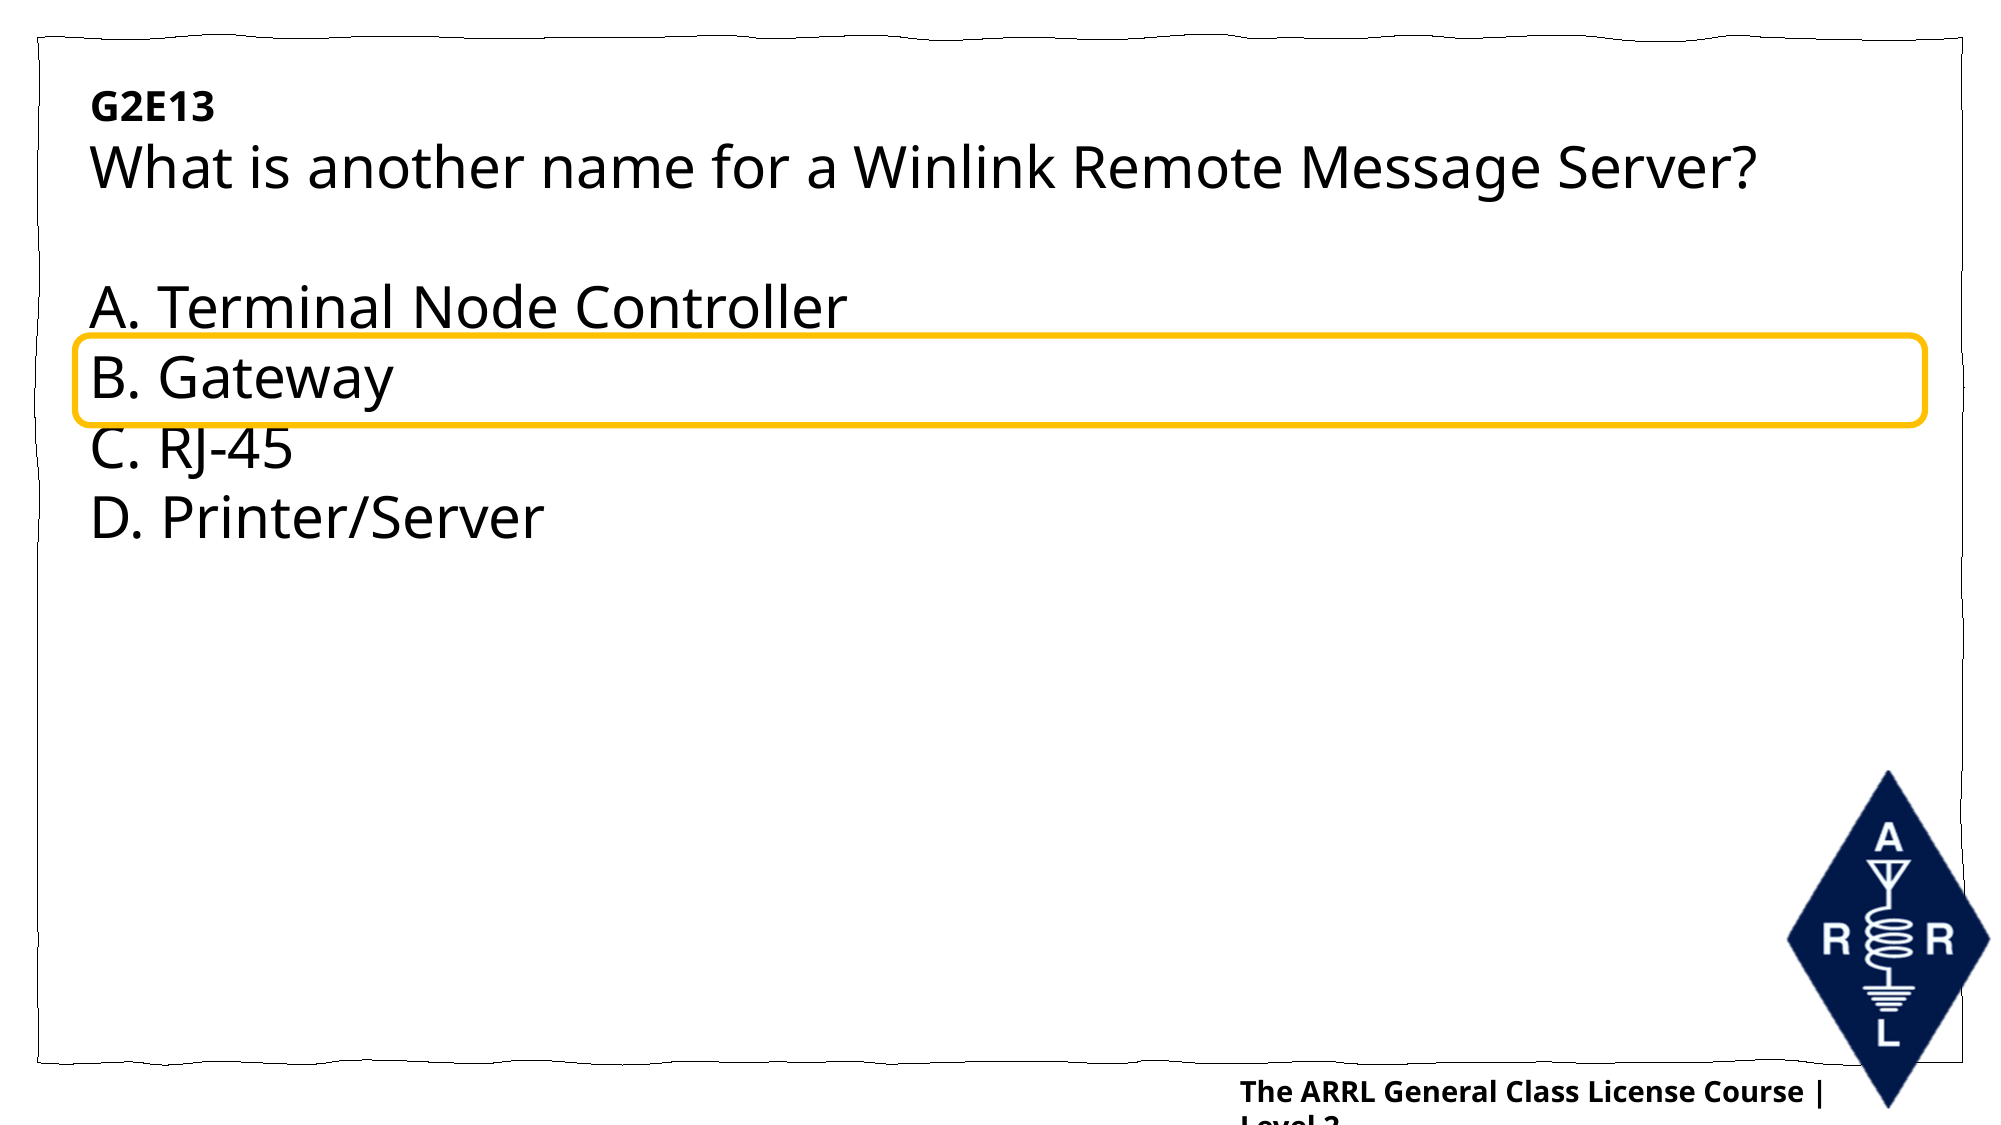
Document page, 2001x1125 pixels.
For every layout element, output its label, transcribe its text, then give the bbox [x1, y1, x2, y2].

text_box [73, 334, 1927, 427]
text_box G2E13 What is another name for a Winlink Remote Message Server? A. Terminal Node Controller B. Gateway C. RJ-45 D. Printer/Server [75, 72, 1850, 342]
text_box G2E13 What is another name for a Winlink Remote Message Server? A. Terminal Node Controller B. Gateway C. RJ-45 D. Printer/Server [75, 418, 1850, 558]
picture [1773, 752, 1999, 1125]
